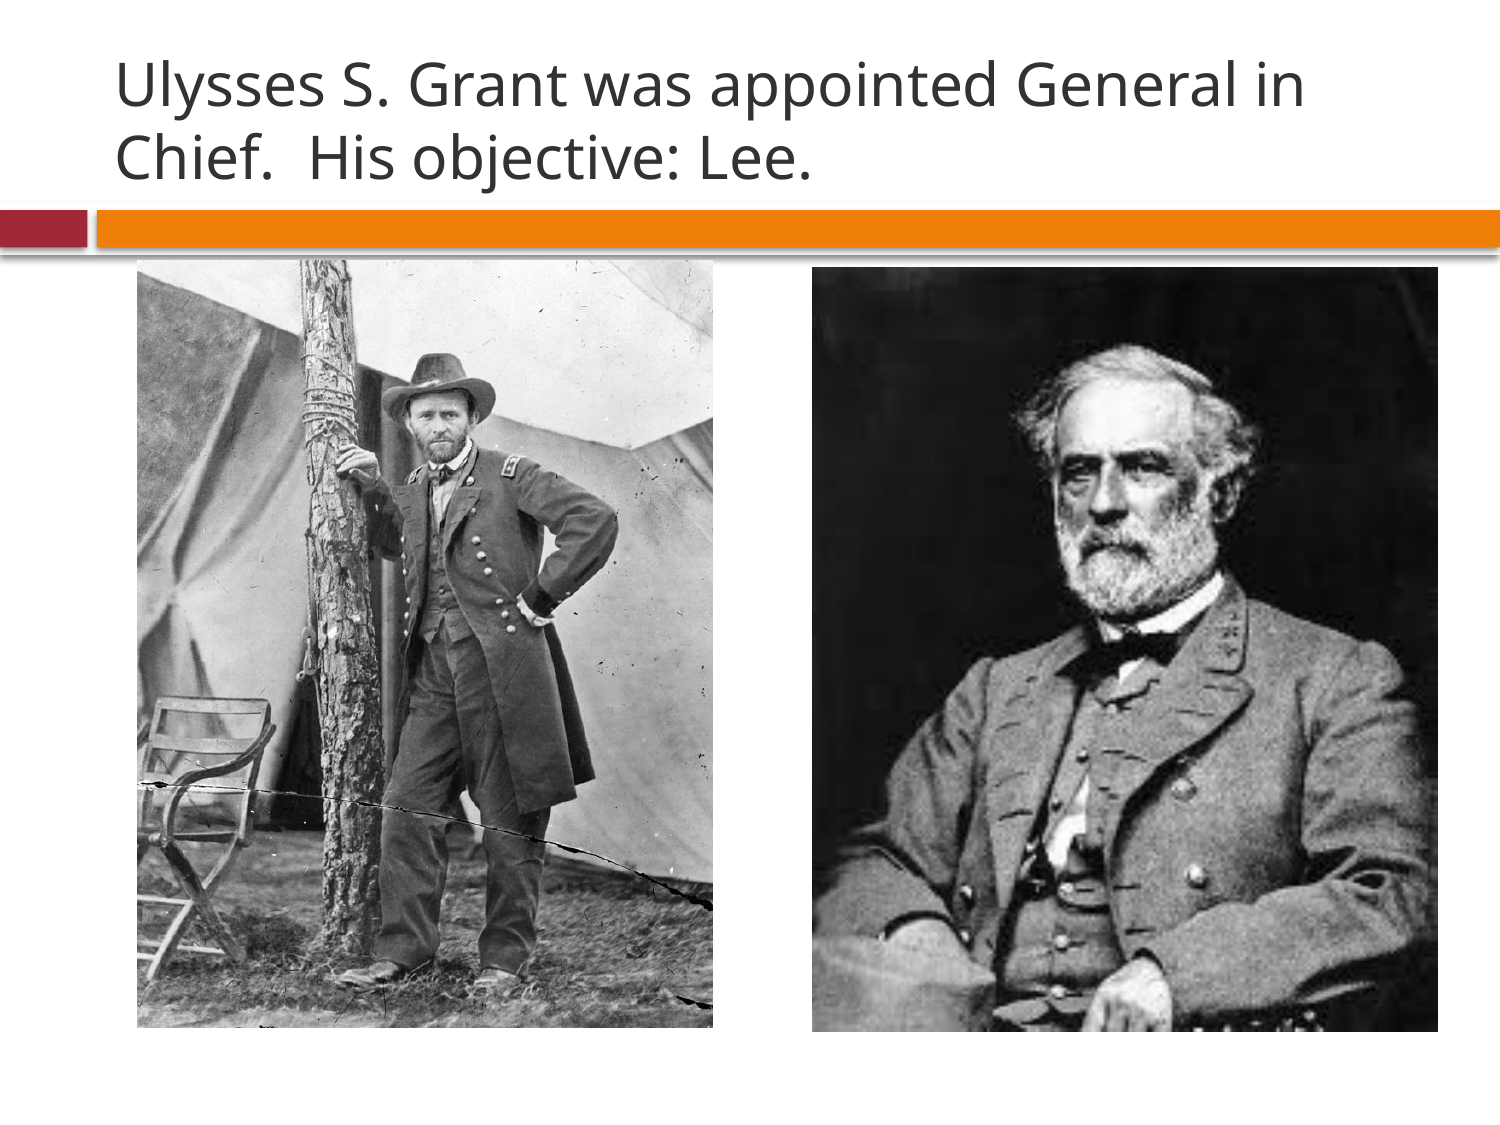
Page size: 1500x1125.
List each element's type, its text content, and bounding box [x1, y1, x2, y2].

title Ulysses S. Grant was appointed General in Chief. His objective: Lee. [99, 37, 1438, 200]
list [137, 260, 713, 1028]
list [812, 267, 1438, 1032]
